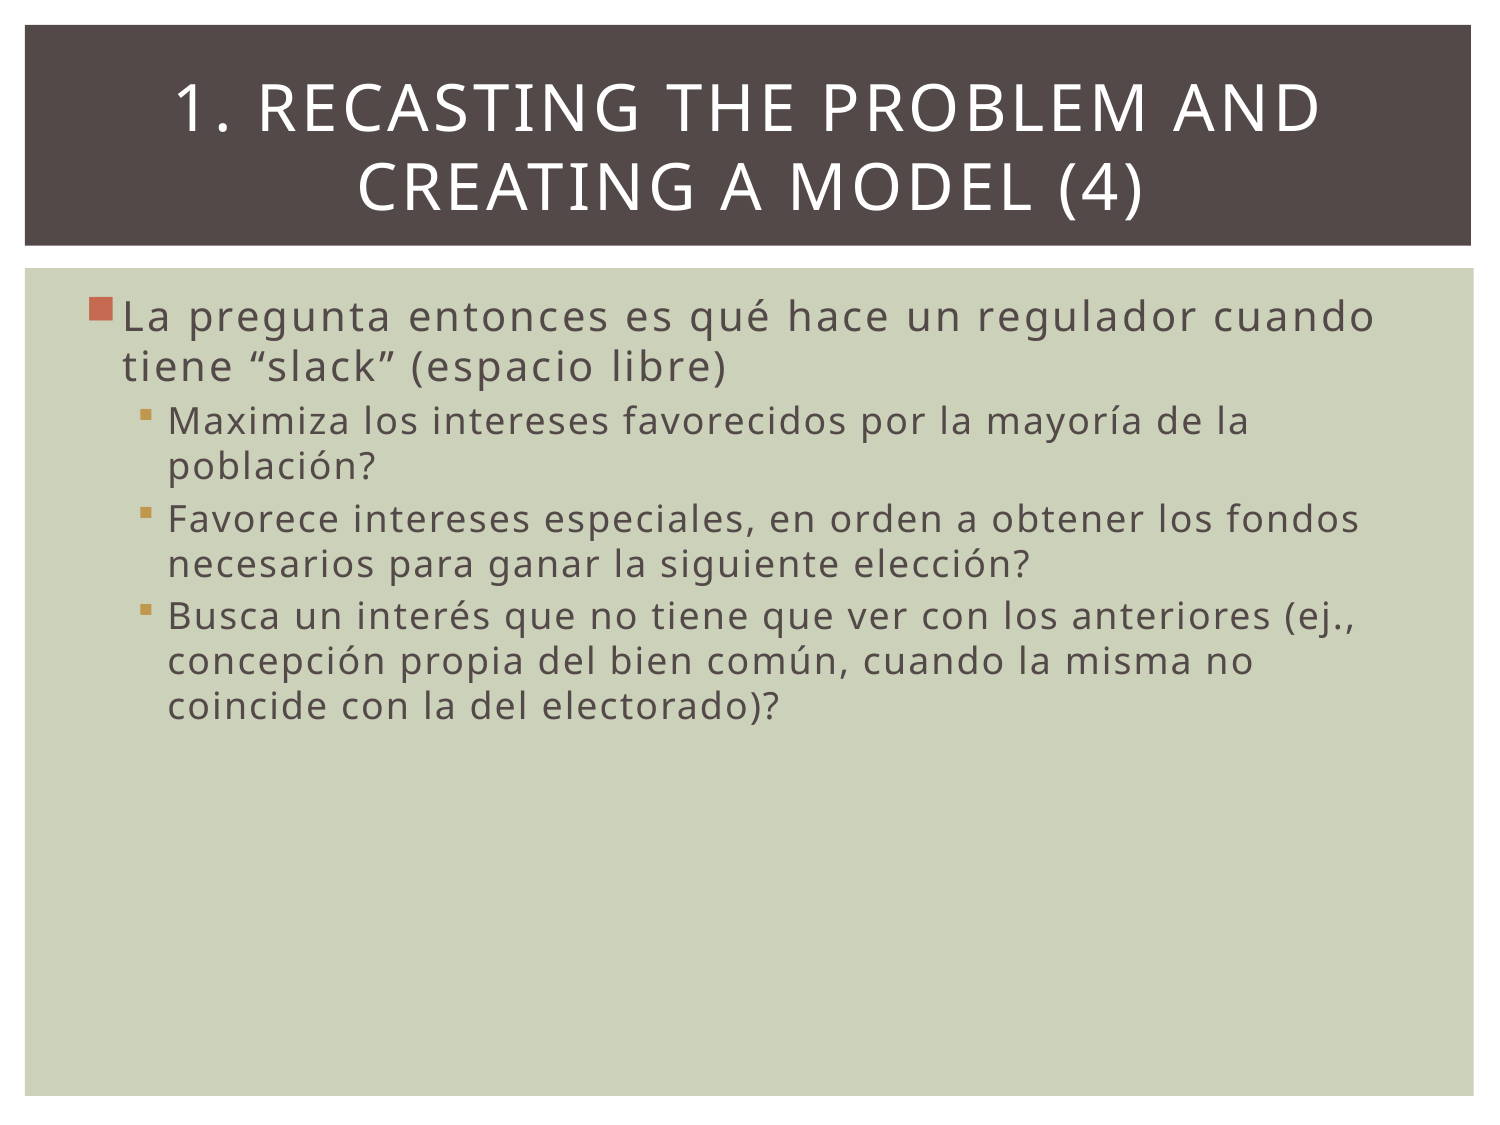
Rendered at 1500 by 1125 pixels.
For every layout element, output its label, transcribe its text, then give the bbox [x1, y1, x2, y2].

title 1. Recasting the problem and creating a model (4) [62, 58, 1438, 232]
list La pregunta entonces es qué hace un regulador cuando tiene “slack” (espacio libre) Maximiza los intereses favorecidos por la mayoría de la población? Favorece intereses especiales, en orden a obtener los fondos necesarios para ganar la siguiente elección? Busca un interés que no tiene que ver con los anteriores (ej., concepción propia del bien común, cuando la misma no coincide con la del electorado)? [62, 281, 1442, 1005]
